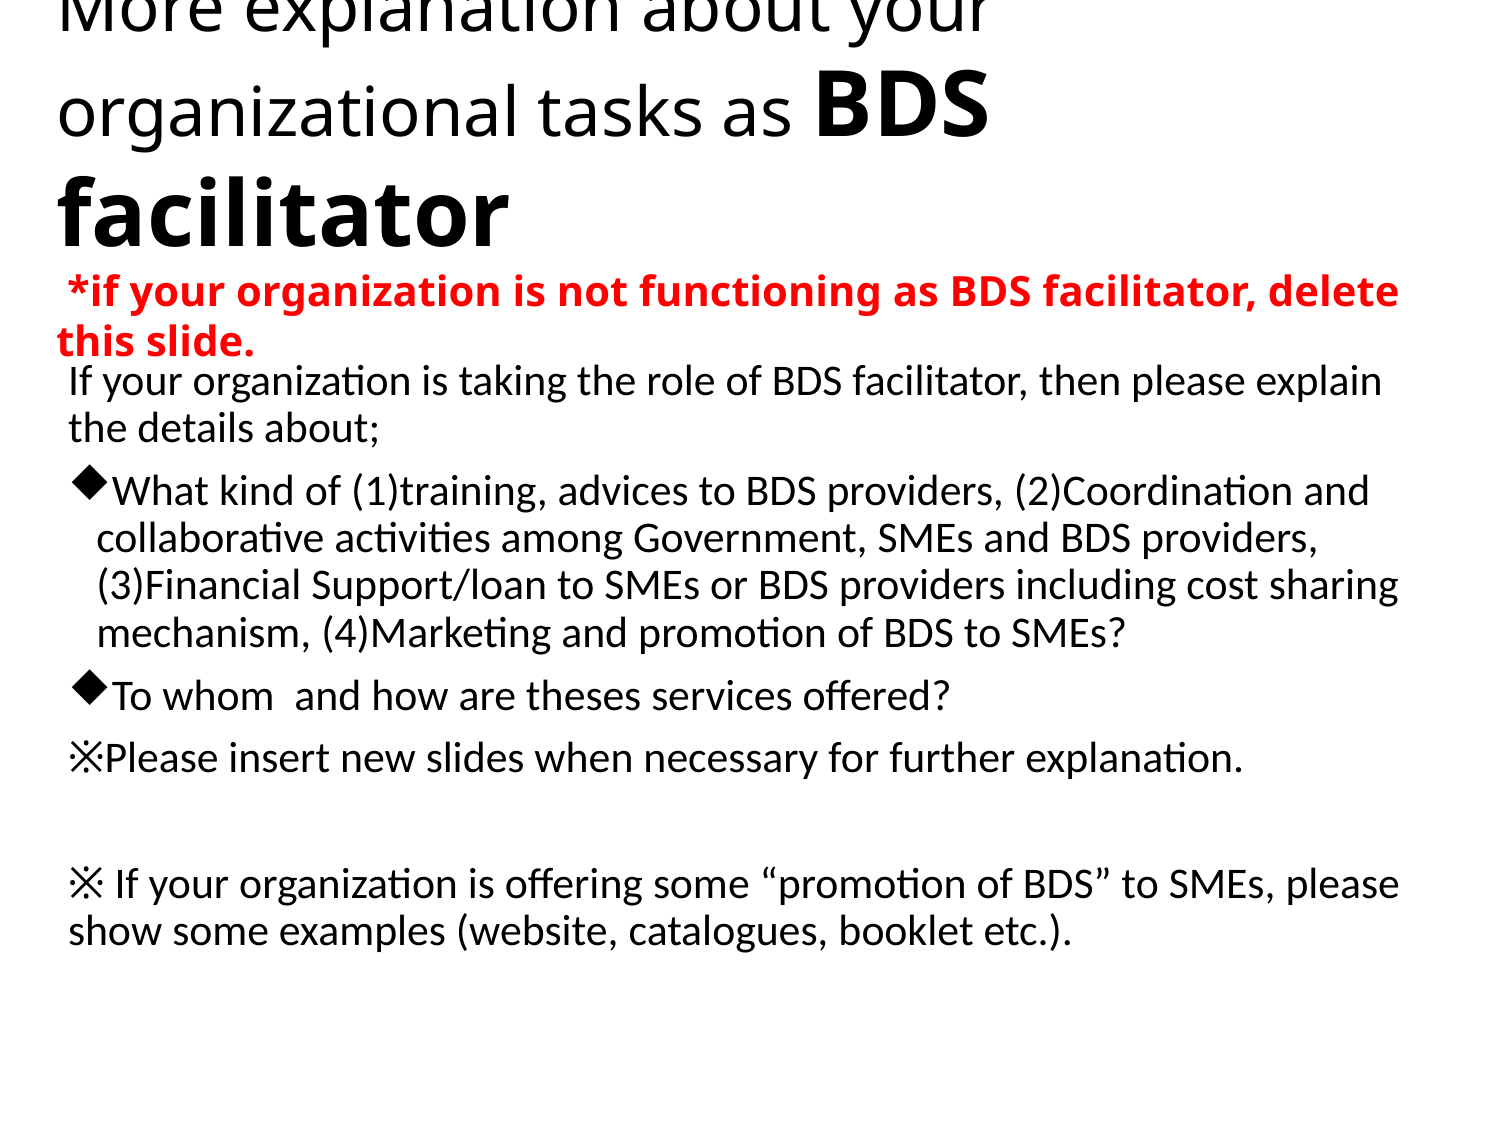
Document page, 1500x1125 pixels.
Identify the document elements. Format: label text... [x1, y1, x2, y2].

list If your organization is taking the role of BDS facilitator, then please explain the details about; What kind of (1)training, advices to BDS providers, (2)Coordination and collaborative activities among Government, SMEs and BDS providers, (3)Financial Support/loan to SMEs or BDS providers including cost sharing mechanism, (4)Marketing and promotion of BDS to SMEs? To whom and how are theses services offered? ※Please insert new slides when necessary for further explanation. ※ If your organization is offering some “promotion of BDS” to SMEs, please show some examples (website, catalogues, booklet etc.). [53, 349, 1442, 846]
title More explanation about your organizational tasks as BDS facilitator *if your organization is not functioning as BDS facilitator, delete this slide. [41, 54, 1433, 273]
